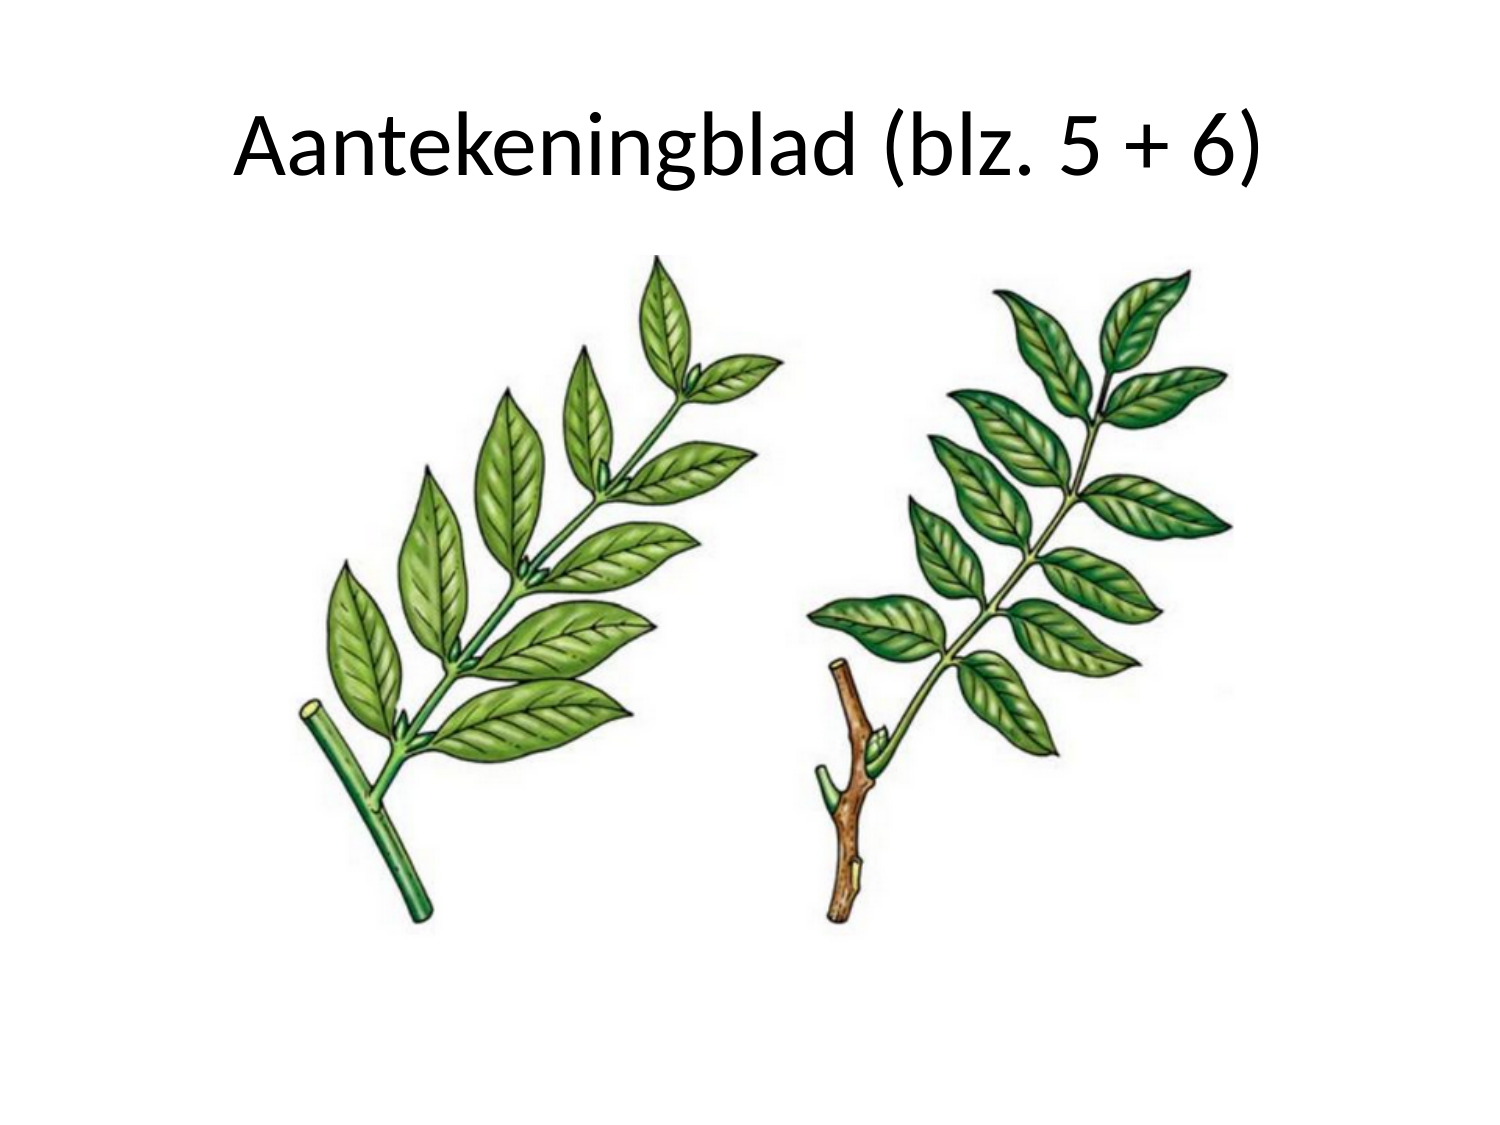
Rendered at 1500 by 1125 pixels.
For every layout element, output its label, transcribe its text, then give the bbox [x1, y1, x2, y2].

title Aantekeningblad (blz. 5 + 6) [75, 45, 1425, 233]
picture [288, 255, 1235, 953]
